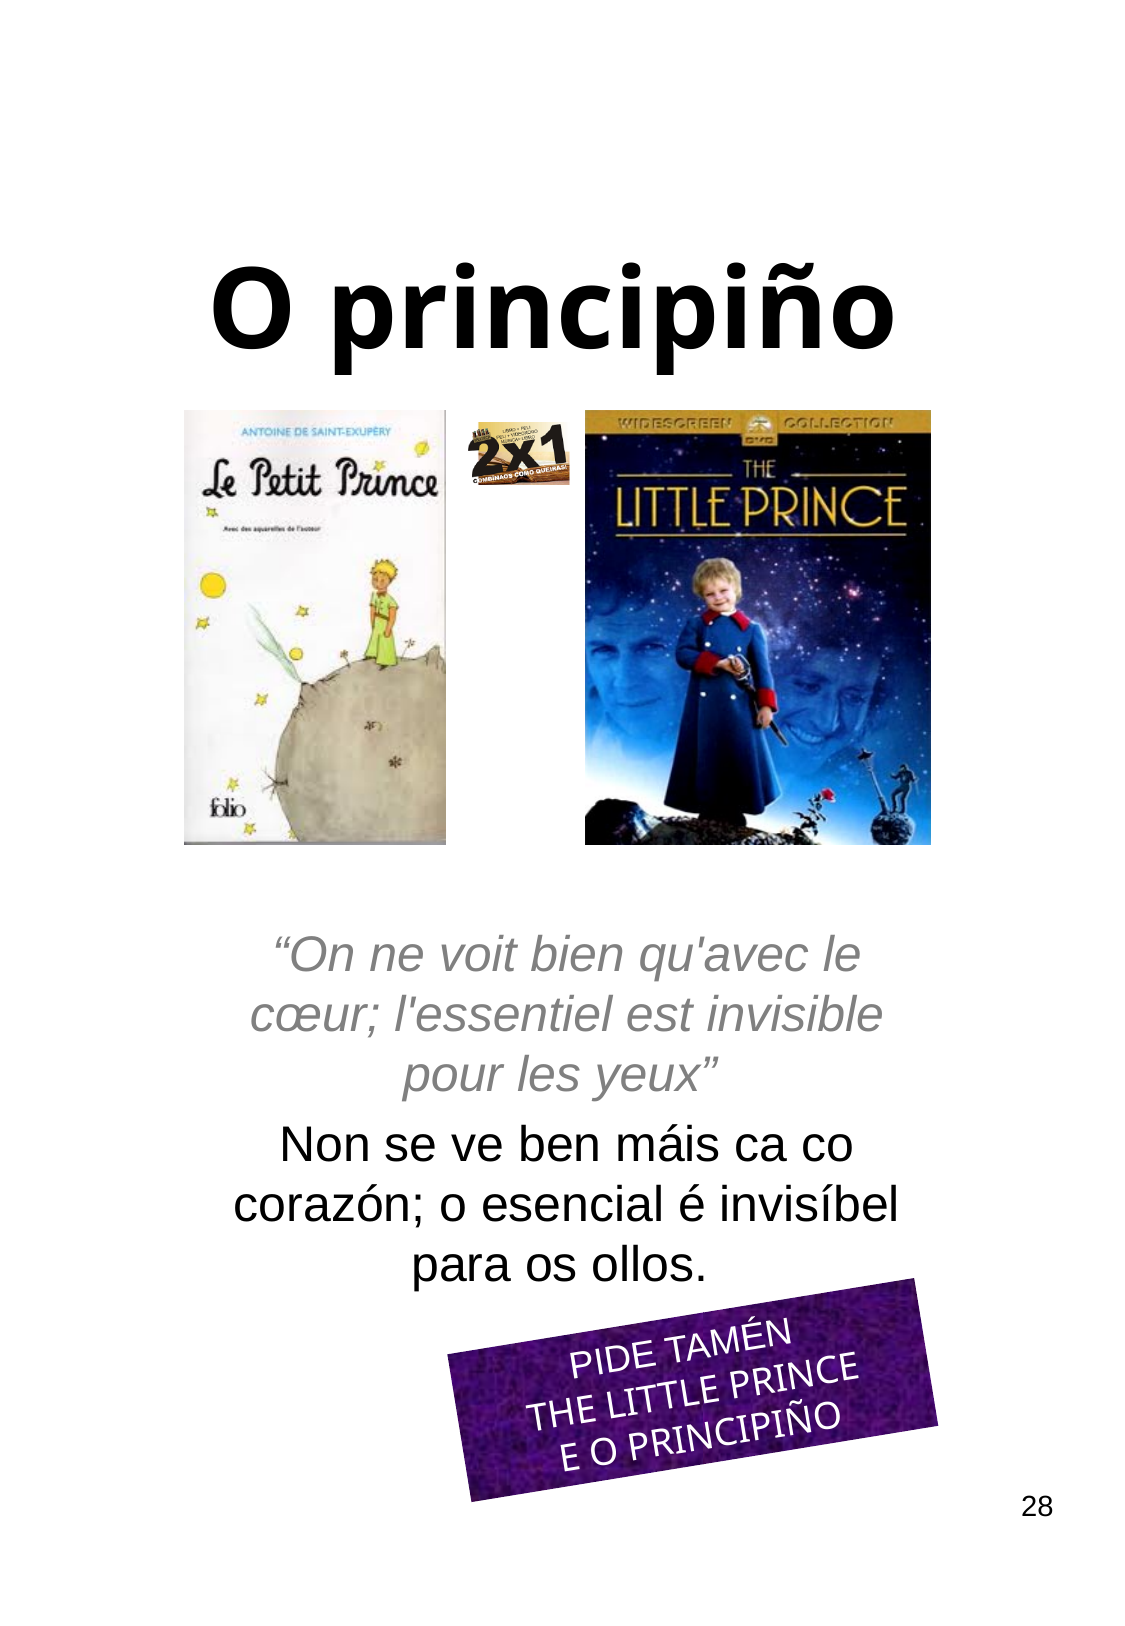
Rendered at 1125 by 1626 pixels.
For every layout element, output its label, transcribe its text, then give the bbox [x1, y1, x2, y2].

slide_number 28 [806, 1479, 1069, 1593]
picture [585, 410, 931, 845]
picture [184, 410, 446, 845]
list “On ne voit bien qu'avec le cœur; l'essentiel est invisible pour les yeux” Non se ve ben máis ca co corazón; o esencial é invisíbel para os ollos. [128, 914, 950, 1353]
text_box PIDE TAMÉN THE LITTLE PRINCE E O PRINCIPIÑO [447, 1278, 939, 1503]
picture [468, 421, 570, 485]
title O principiño [46, 167, 1060, 439]
